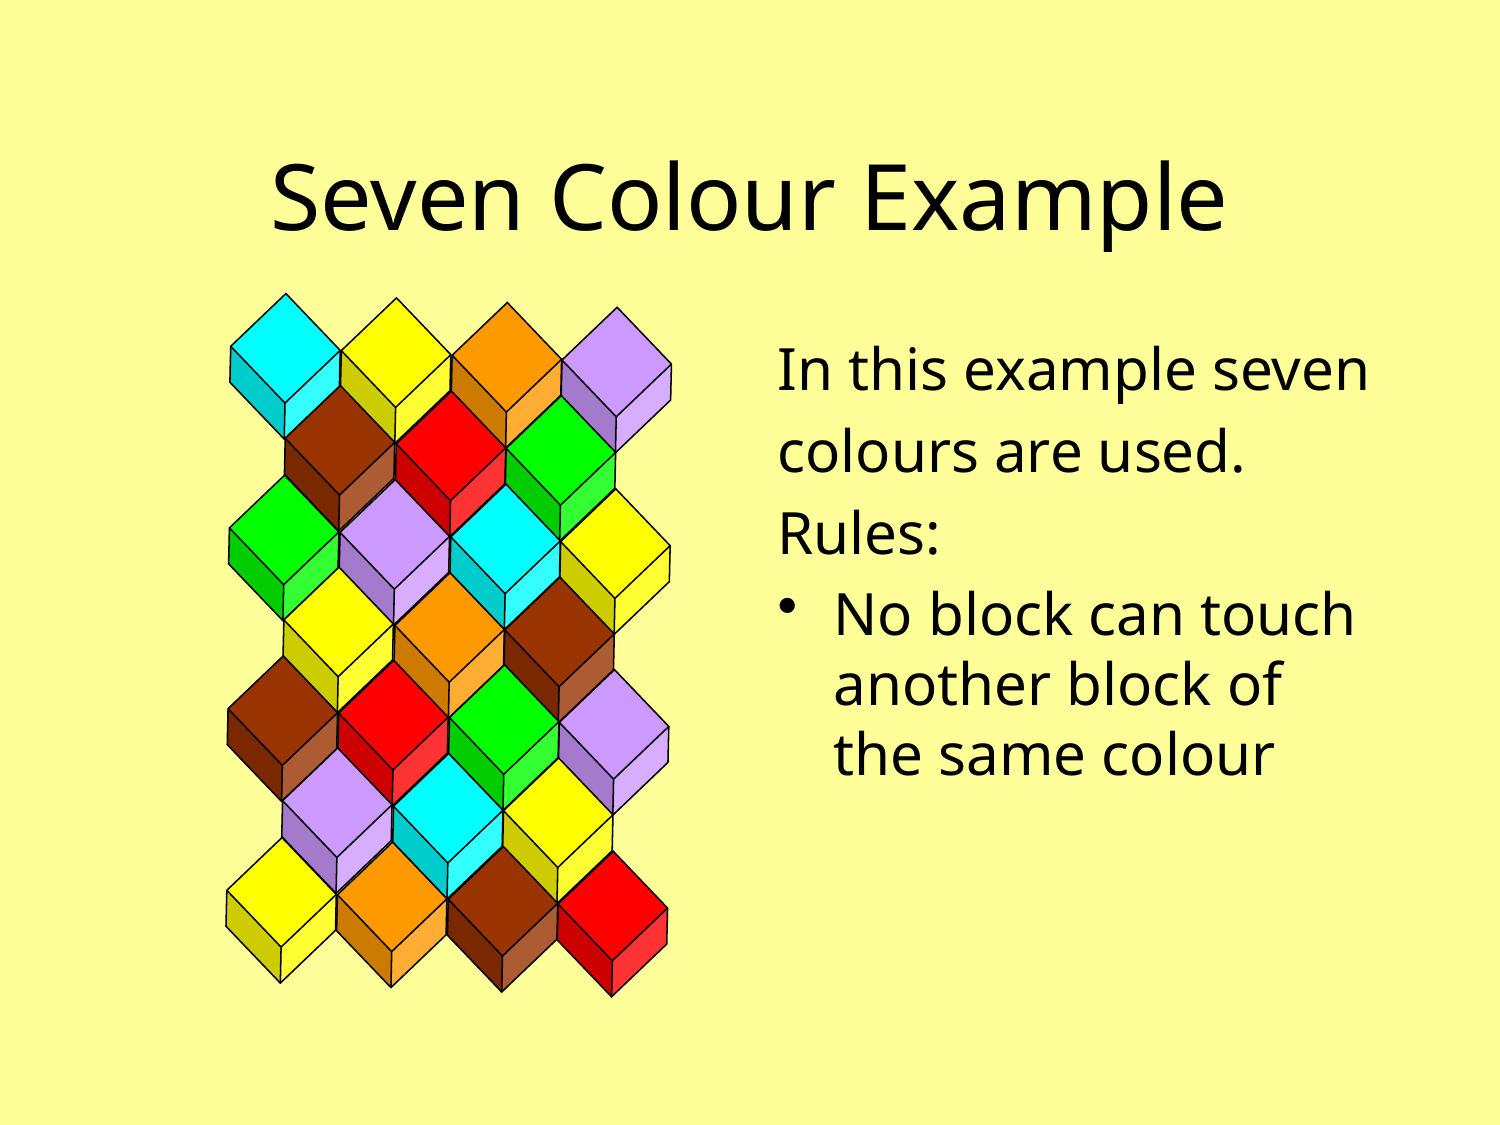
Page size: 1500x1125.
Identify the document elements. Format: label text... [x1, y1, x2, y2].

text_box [229, 314, 668, 977]
title Seven Colour Example [112, 99, 1388, 288]
list In this example seven colours are used. Rules: No block can touch another block of the same colour [762, 324, 1388, 1001]
